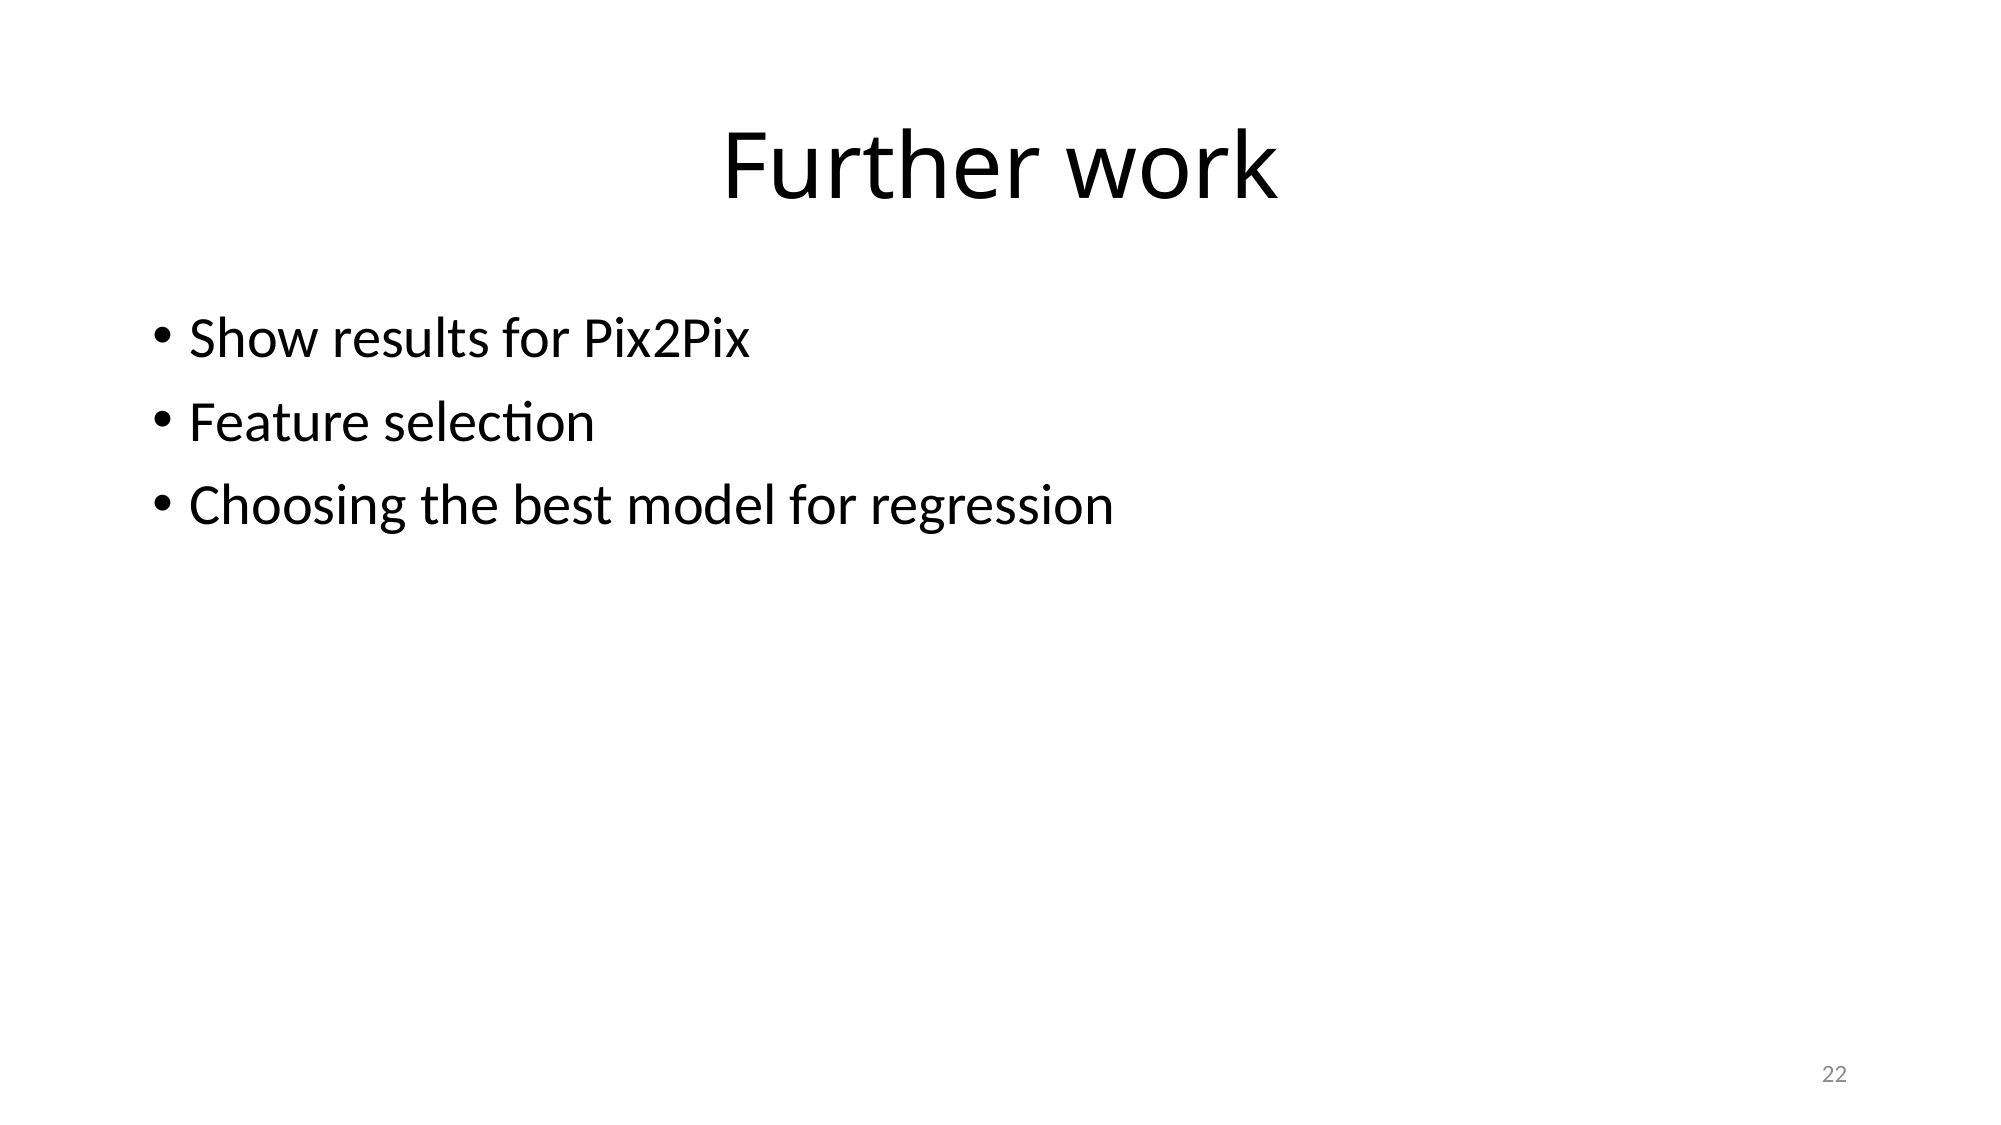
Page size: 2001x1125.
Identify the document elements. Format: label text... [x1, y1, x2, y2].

title Further work [137, 59, 1863, 278]
list Show results for Pix2Pix Feature selection Choosing the best model for regression [137, 299, 1863, 1014]
slide_number 22 [1412, 1042, 1863, 1103]
